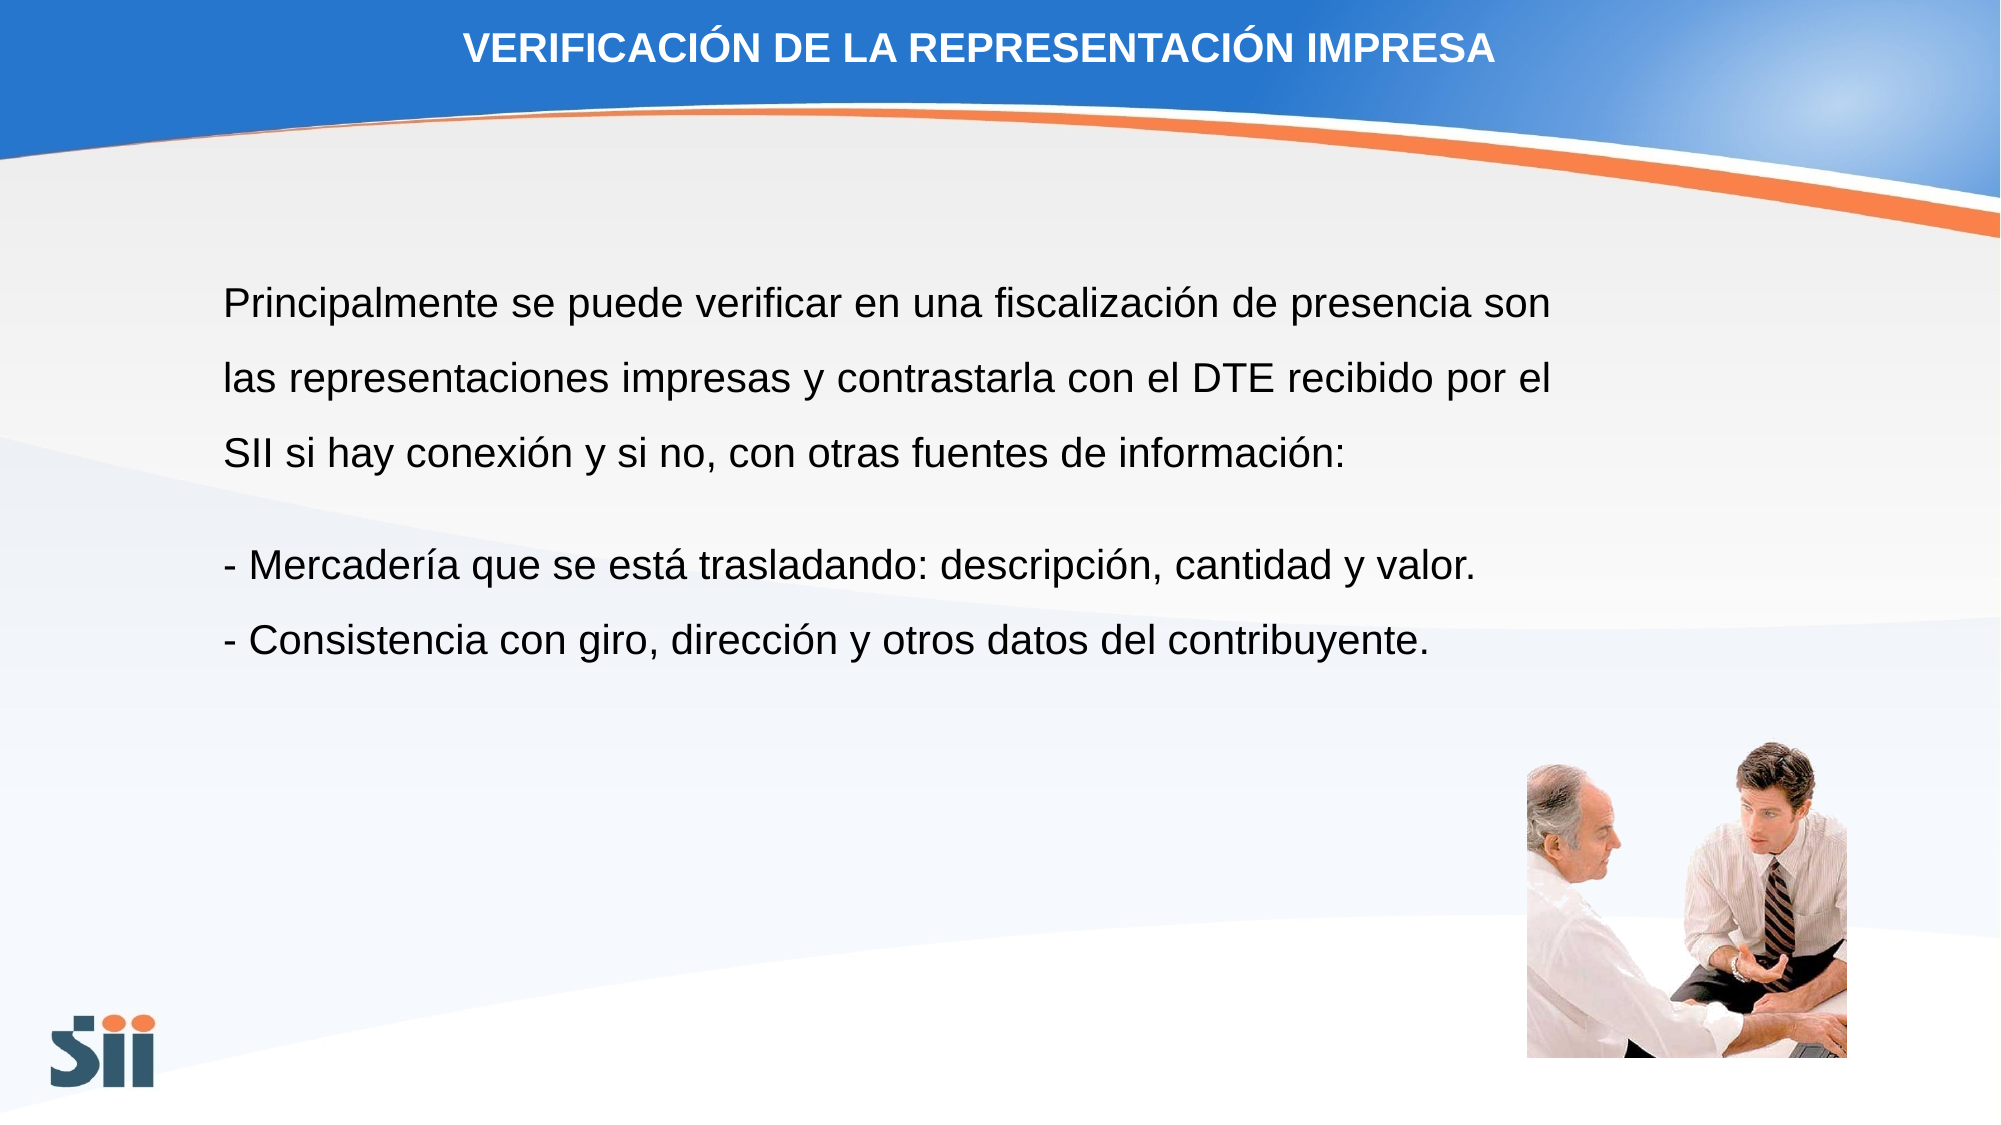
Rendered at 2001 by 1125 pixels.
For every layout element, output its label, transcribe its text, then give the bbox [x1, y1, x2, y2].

picture [0, 0, 2001, 1125]
text_box Principalmente se puede verificar en una fiscalización de presencia son las representaciones impresas y contrastarla con el DTE recibido por el SII si hay conexión y si no, con otras fuentes de información: - Mercadería que se está trasladando: descripción, cantidad y valor. - Consistencia con giro, dirección y otros datos del contribuyente. [208, 243, 1567, 771]
text_box VERIFICACIÓN DE LA REPRESENTACIÓN IMPRESA [229, 13, 1730, 79]
